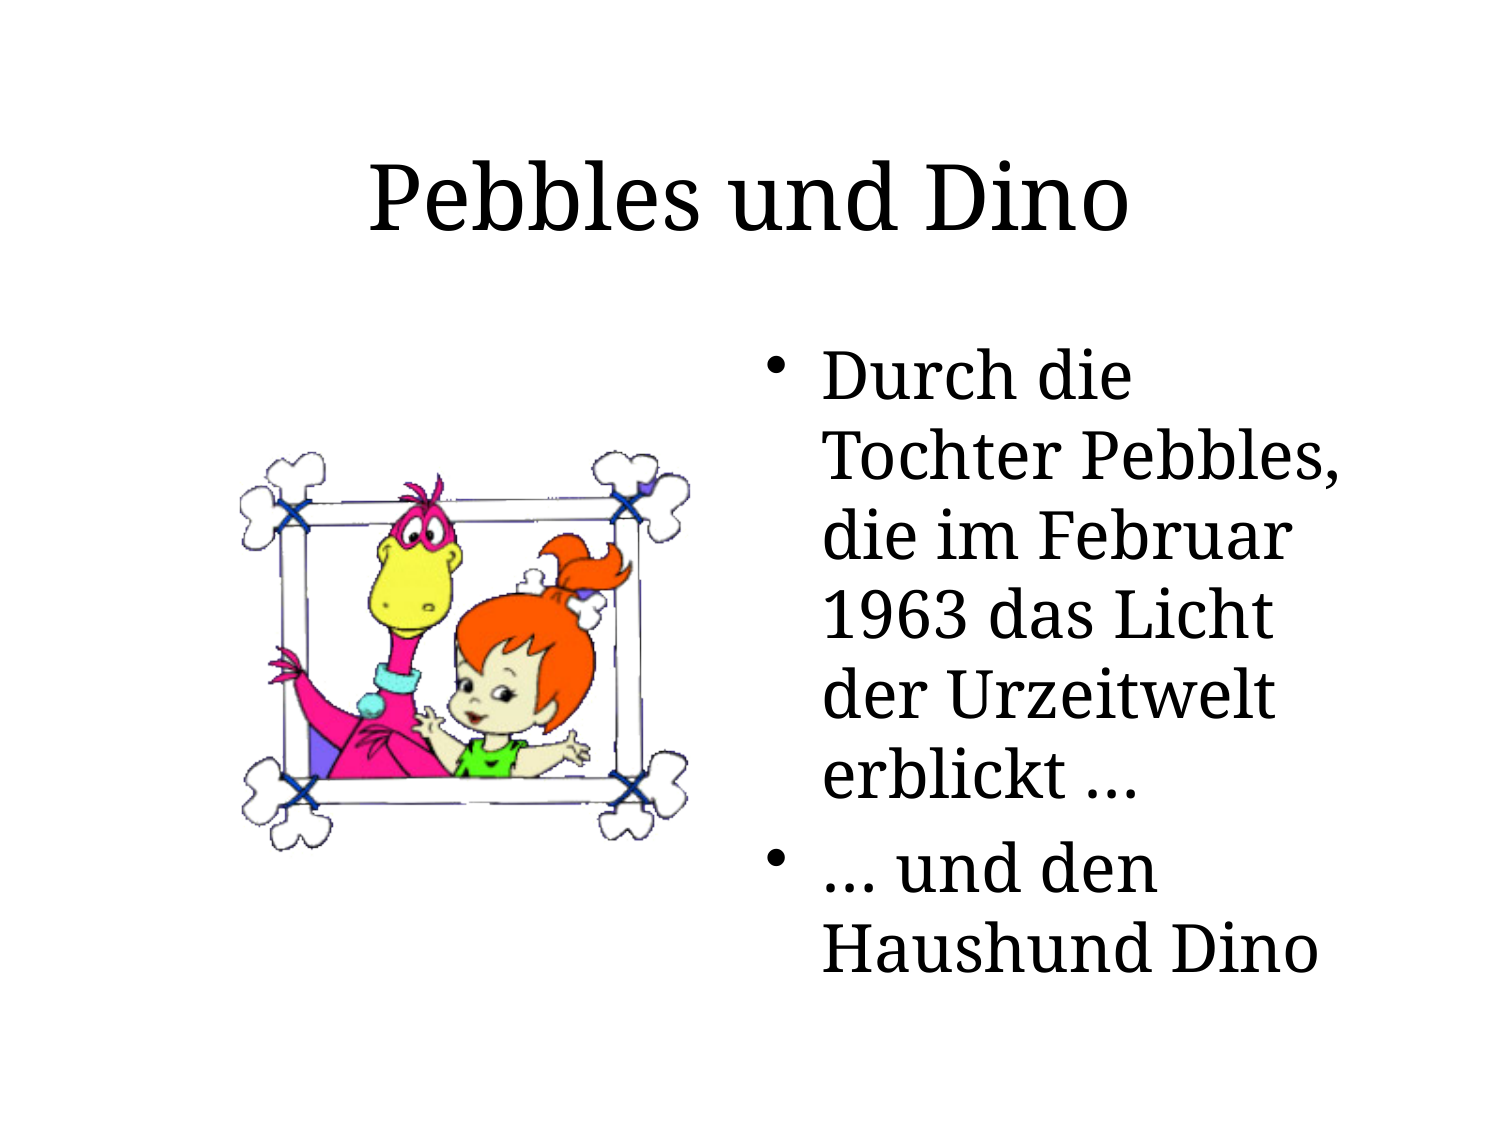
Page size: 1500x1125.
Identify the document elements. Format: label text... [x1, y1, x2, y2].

list Durch die Tochter Pebbles, die im Februar 1963 das Licht der Urzeitwelt erblickt … … und den Haushund Dino [749, 324, 1388, 1001]
picture [224, 437, 702, 860]
title Pebbles und Dino [112, 99, 1388, 288]
